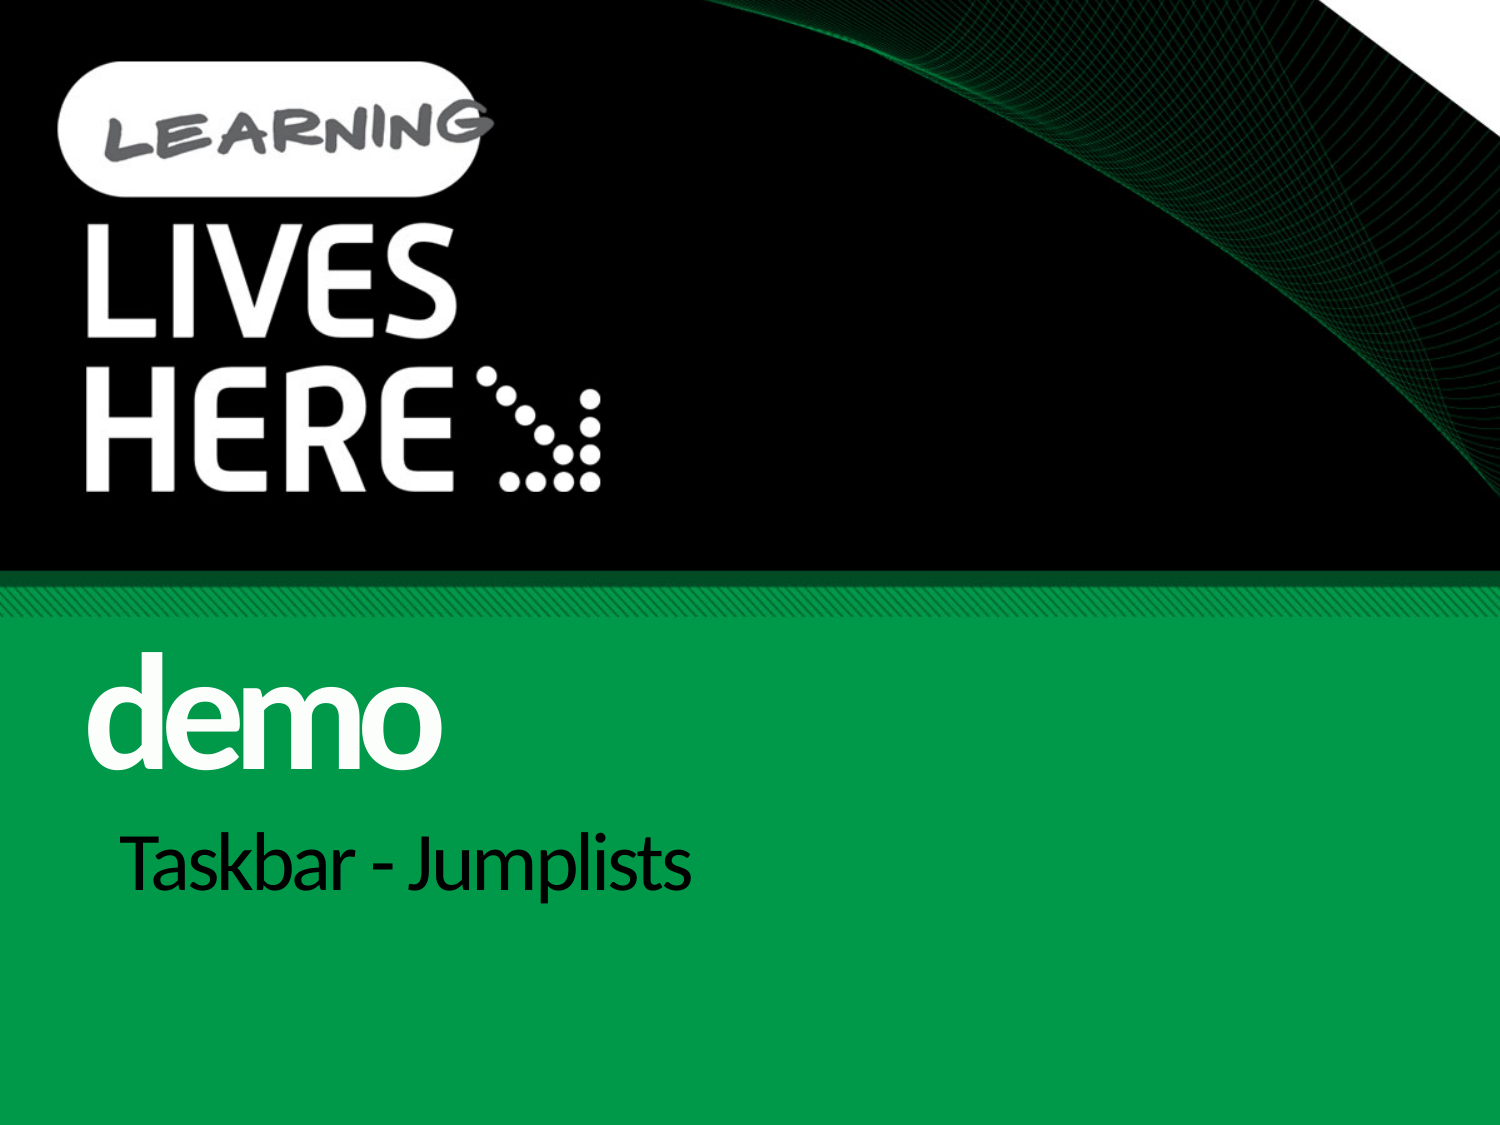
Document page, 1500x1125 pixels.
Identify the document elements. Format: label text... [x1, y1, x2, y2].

title Taskbar - Jumplists [119, 818, 1375, 943]
list demo [83, 625, 1344, 800]
picture [0, 0, 1500, 1125]
